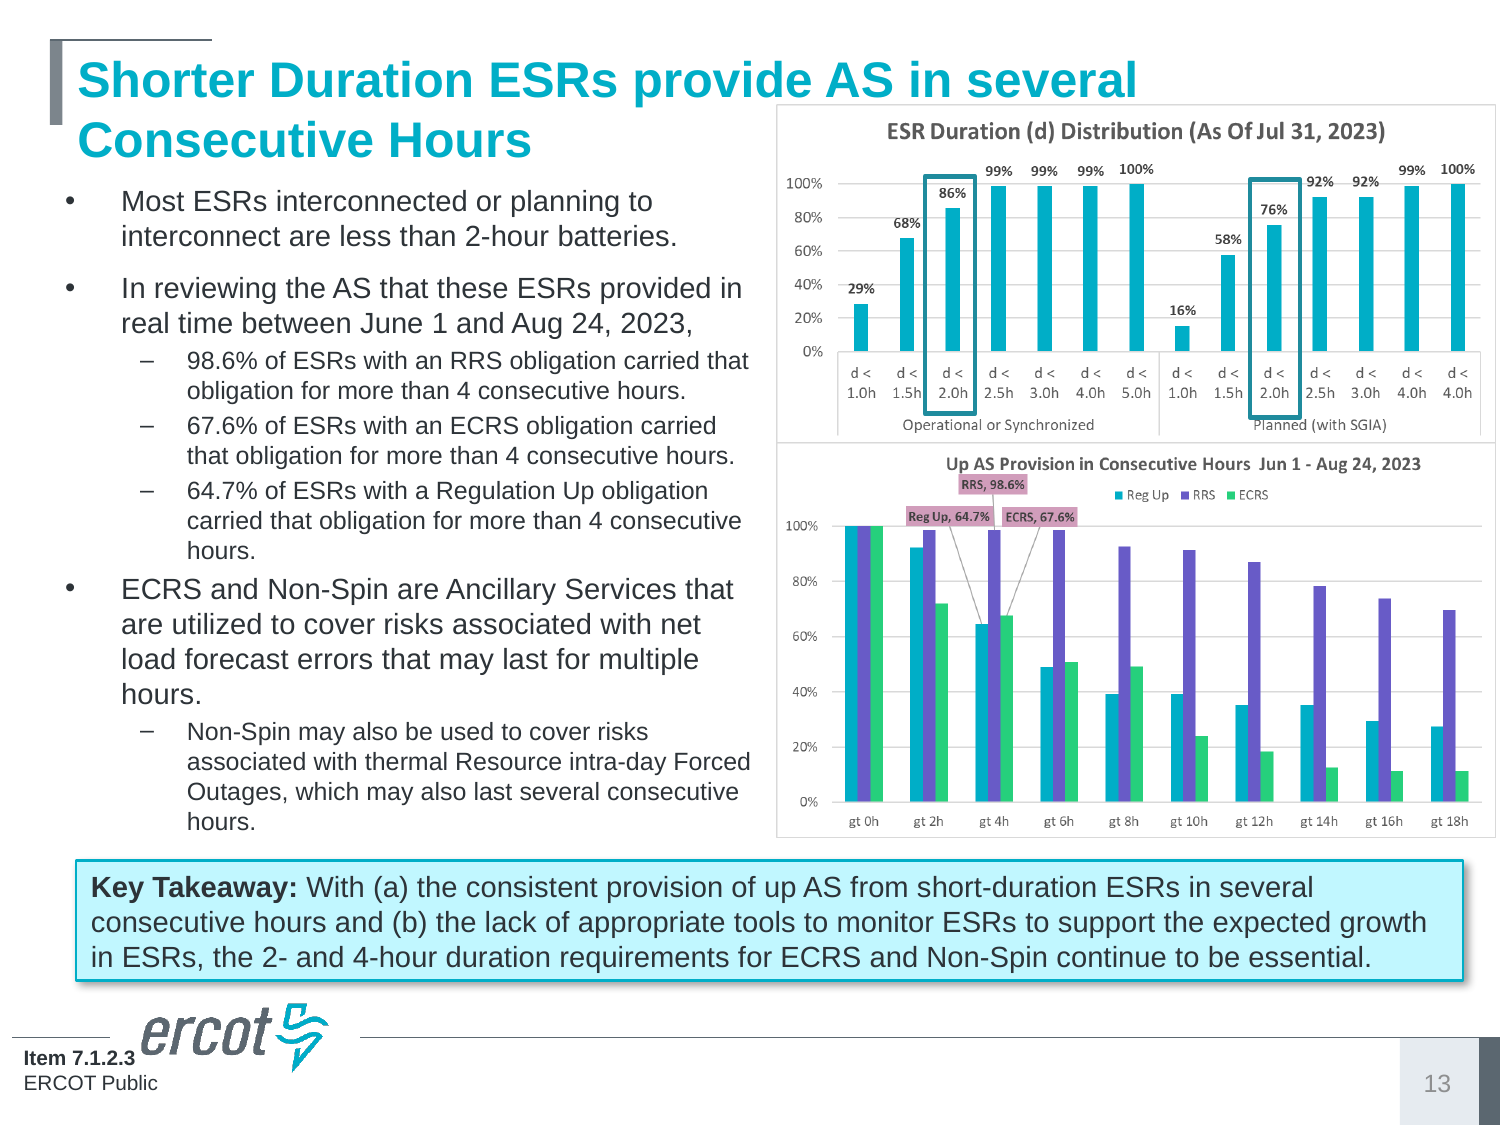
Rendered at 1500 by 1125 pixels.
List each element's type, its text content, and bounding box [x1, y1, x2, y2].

picture [776, 104, 1497, 838]
list Most ESRs interconnected or planning to interconnect are less than 2-hour batteries. In reviewing the AS that these ESRs provided in real time between June 1 and Aug 24, 2023, 98.6% of ESRs with an RRS obligation carried that obligation for more than 4 consecutive hours. 67.6% of ESRs with an ECRS obligation carried that obligation for more than 4 consecutive hours. 64.7% of ESRs with a Regulation Up obligation carried that obligation for more than 4 consecutive hours. ECRS and Non-Spin are Ancillary Services that are utilized to cover risks associated with net load forecast errors that may last for multiple hours. Non-Spin may also be used to cover risks associated with thermal Resource intra-day Forced Outages, which may also last several consecutive hours. [50, 174, 770, 972]
slide_number 13 [1387, 1057, 1488, 1107]
text_box Key Takeaway: With (a) the consistent provision of up AS from short-duration ESRs in several consecutive hours and (b) the lack of appropriate tools to monitor ESRs to support the expected growth in ESRs, the 2- and 4-hour duration requirements for ECRS and Non-Spin continue to be essential. [75, 860, 1463, 981]
picture [137, 999, 332, 1075]
title Shorter Duration ESRs provide AS in several Consecutive Hours [62, 39, 1450, 134]
